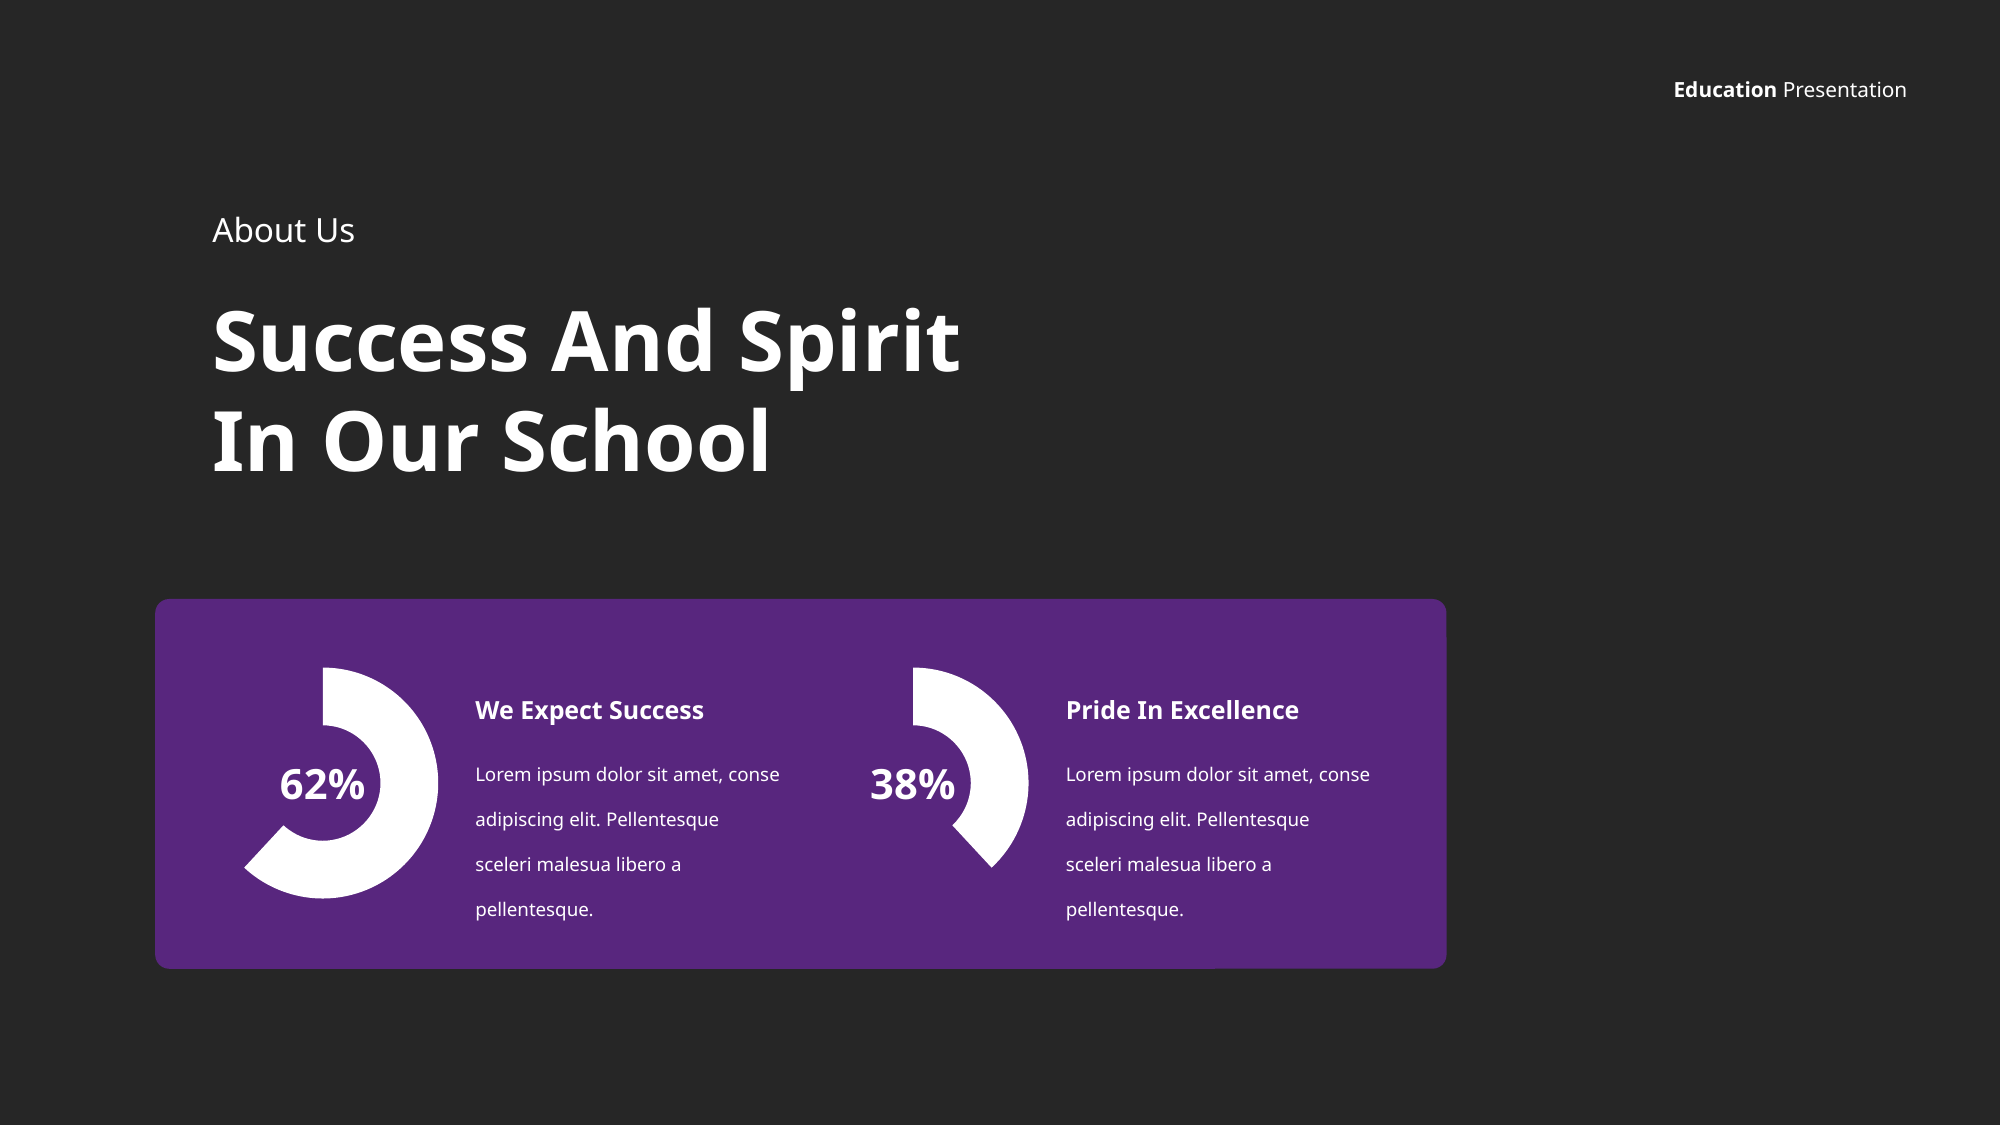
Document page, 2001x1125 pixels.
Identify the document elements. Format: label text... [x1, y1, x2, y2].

text_box [154, 597, 1121, 970]
text_box Success And Spirit In Our School [197, 280, 1047, 496]
picture [1121, 0, 1999, 1125]
chart [195, 662, 451, 904]
text_box Pride In Excellence [1051, 687, 1121, 733]
text_box About Us [197, 202, 386, 257]
text_box Lorem ipsum dolor sit amet, conse adipiscing elit. Pellentesque sceleri malesua libero a pellentesque. [460, 732, 795, 928]
text_box We Expect Success [460, 687, 775, 733]
text_box Lorem ipsum dolor sit amet, conse adipiscing elit. Pellentesque sceleri malesua libero a pellentesque. [1051, 733, 1121, 928]
chart [785, 662, 1041, 904]
